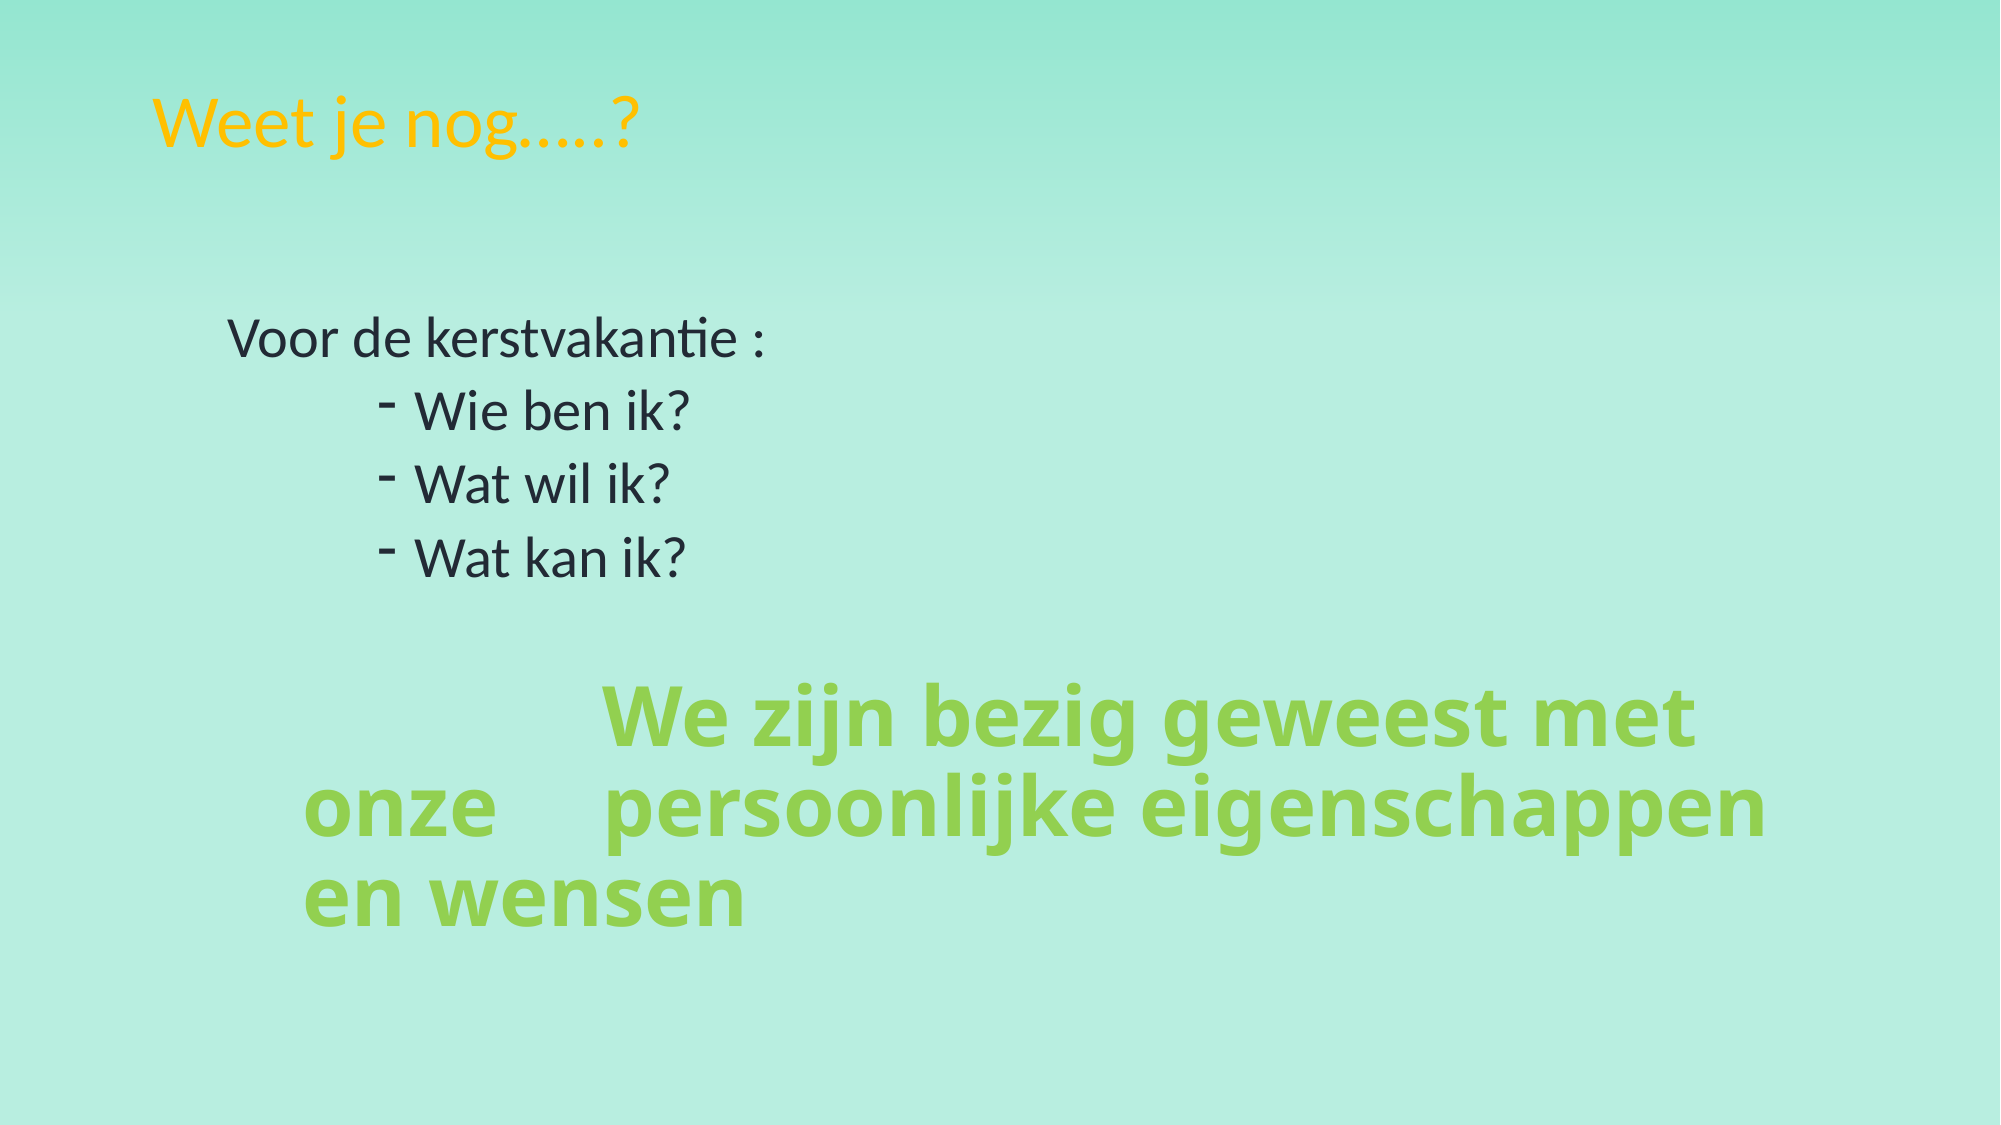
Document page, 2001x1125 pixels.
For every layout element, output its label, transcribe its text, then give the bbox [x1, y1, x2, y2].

title Weet je nog…..? [137, 59, 1863, 278]
list Voor de kerstvakantie : Wie ben ik? Wat wil ik? Wat kan ik? We zijn bezig geweest met onze persoonlijke eigenschappen en wensen [137, 299, 1863, 1014]
